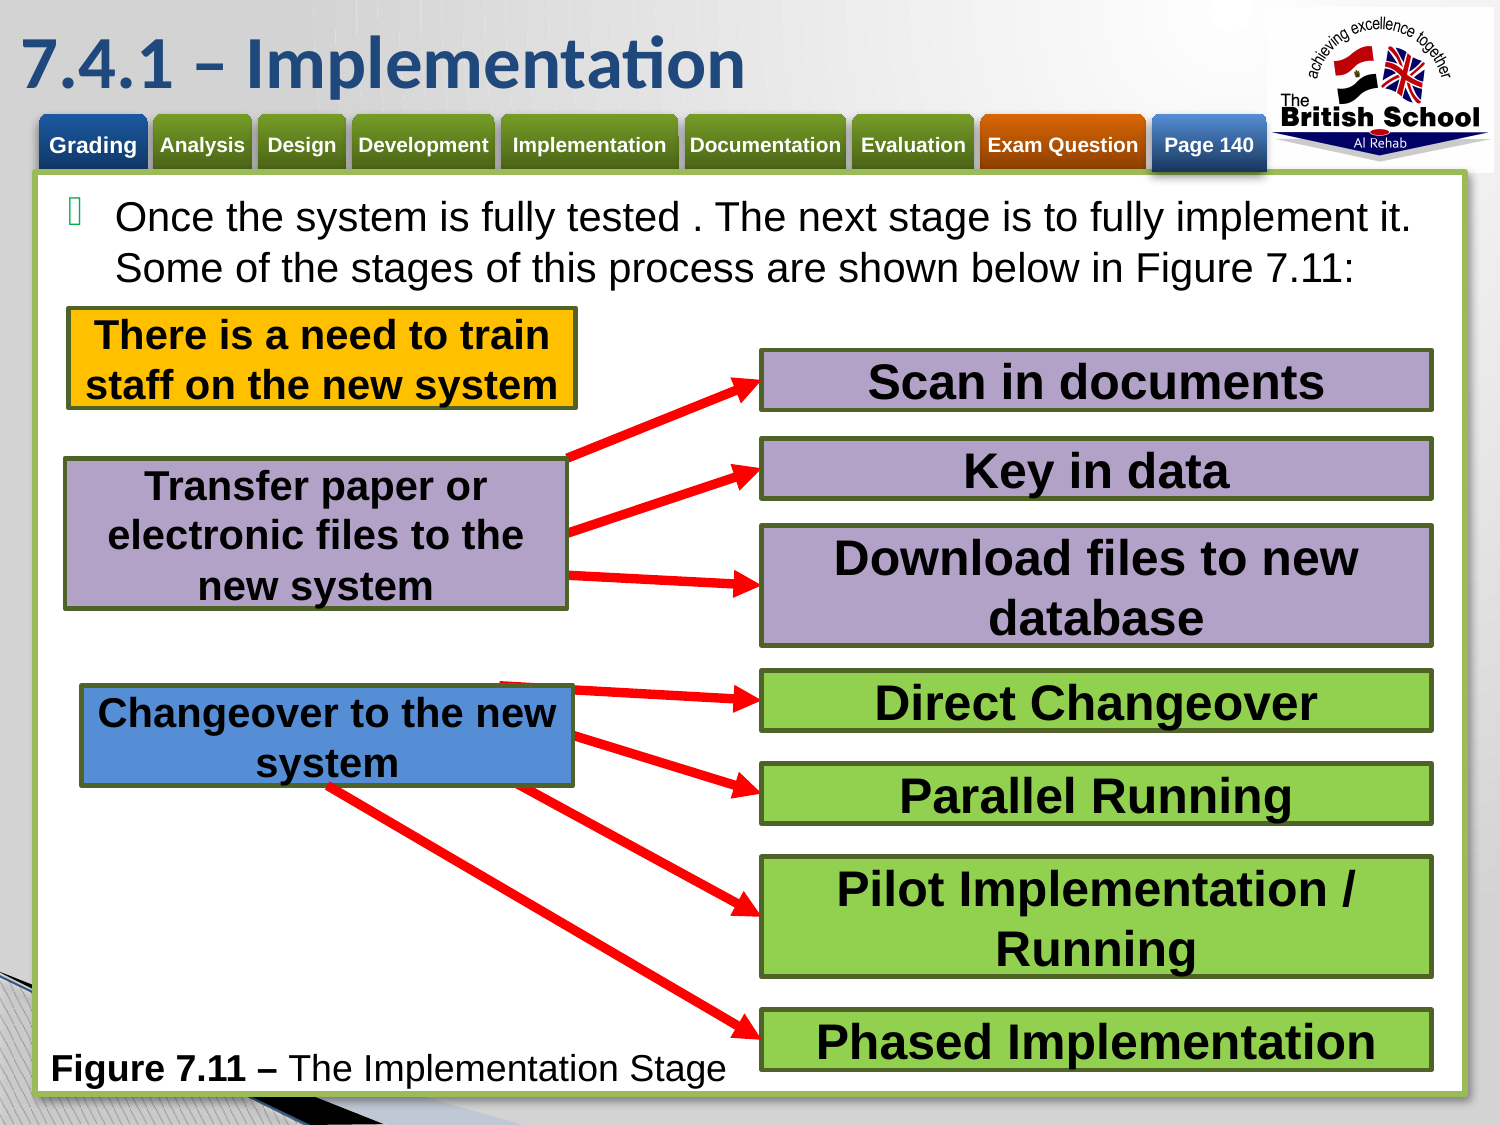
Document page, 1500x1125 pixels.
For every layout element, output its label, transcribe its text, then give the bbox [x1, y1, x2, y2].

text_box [326, 786, 762, 1041]
text_box Key in data [764, 438, 1432, 499]
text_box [572, 735, 762, 772]
text_box Download files to new database [761, 525, 1432, 646]
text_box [496, 571, 762, 587]
text_box Parallel Running [768, 763, 1432, 824]
text_box Scan in documents [761, 349, 1432, 410]
text_box There is a need to train staff on the new system [68, 307, 576, 409]
text_box Once the system is fully tested . The next stage is to fully implement it. Some of the stages of this process are shown below in Figure 7.11: [53, 182, 1447, 298]
text_box Figure 7.11 – The Implementation Stage [35, 1036, 743, 1097]
picture [281, 1114, 303, 1125]
text_box Changeover to the new system [81, 685, 574, 786]
text_box Transfer paper or electronic files to the new system [64, 458, 567, 609]
text_box Page 140 [1151, 113, 1268, 173]
text_box Direct Changeover [761, 670, 1432, 731]
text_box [566, 470, 762, 535]
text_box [566, 379, 762, 459]
text_box Phased Implementation [761, 1009, 1432, 1070]
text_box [499, 685, 762, 701]
title 7.4.1 – Implementation [5, 7, 1256, 110]
picture [1267, 7, 1495, 173]
text_box Pilot Implementation / Running [768, 856, 1432, 977]
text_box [496, 772, 762, 786]
